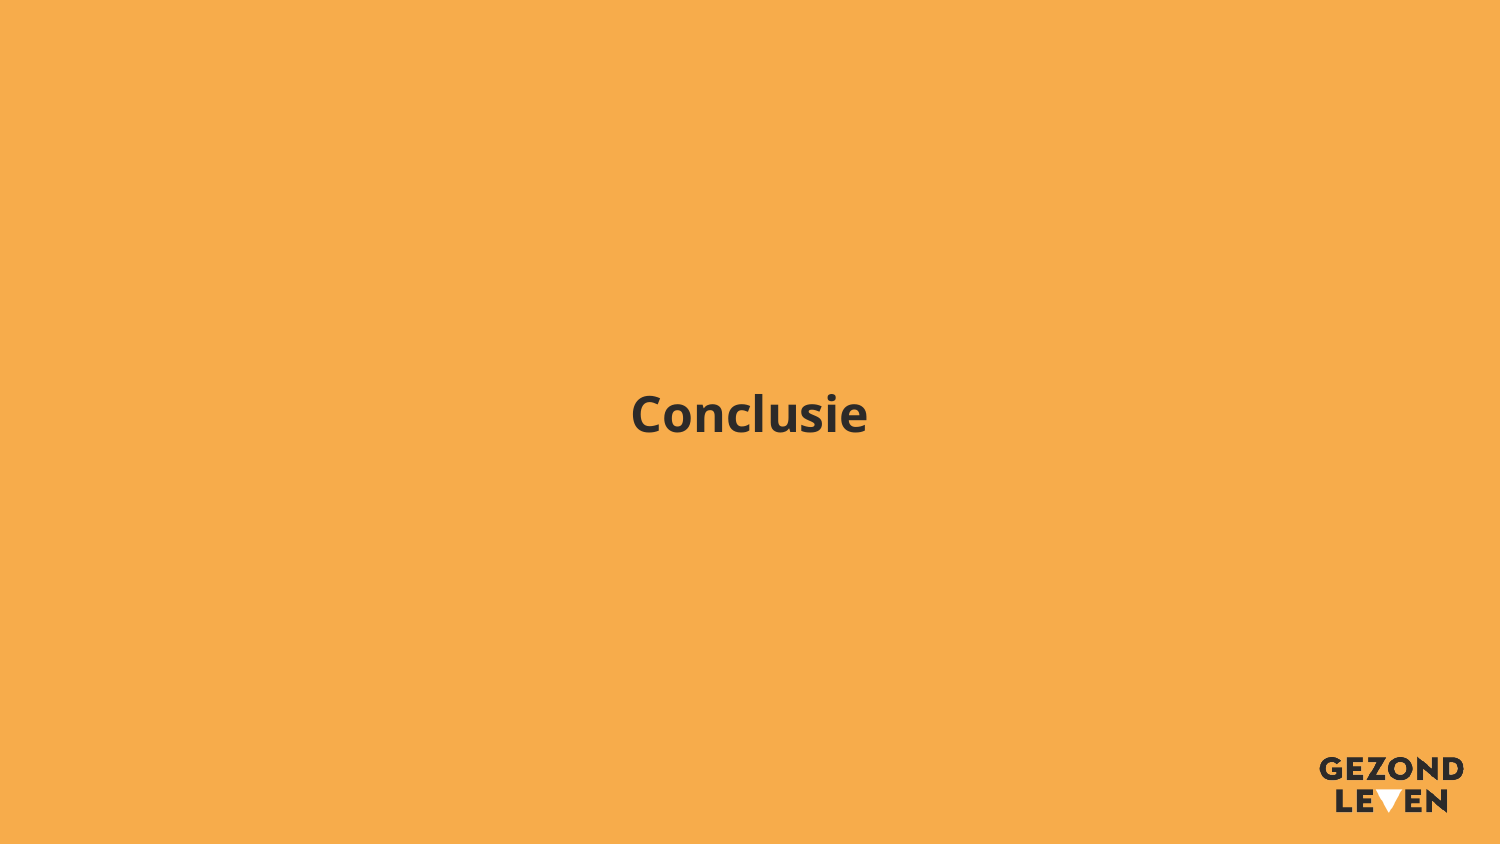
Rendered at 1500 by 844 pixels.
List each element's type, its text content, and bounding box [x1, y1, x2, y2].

picture [1319, 756, 1464, 813]
title Conclusie [129, 382, 1371, 442]
